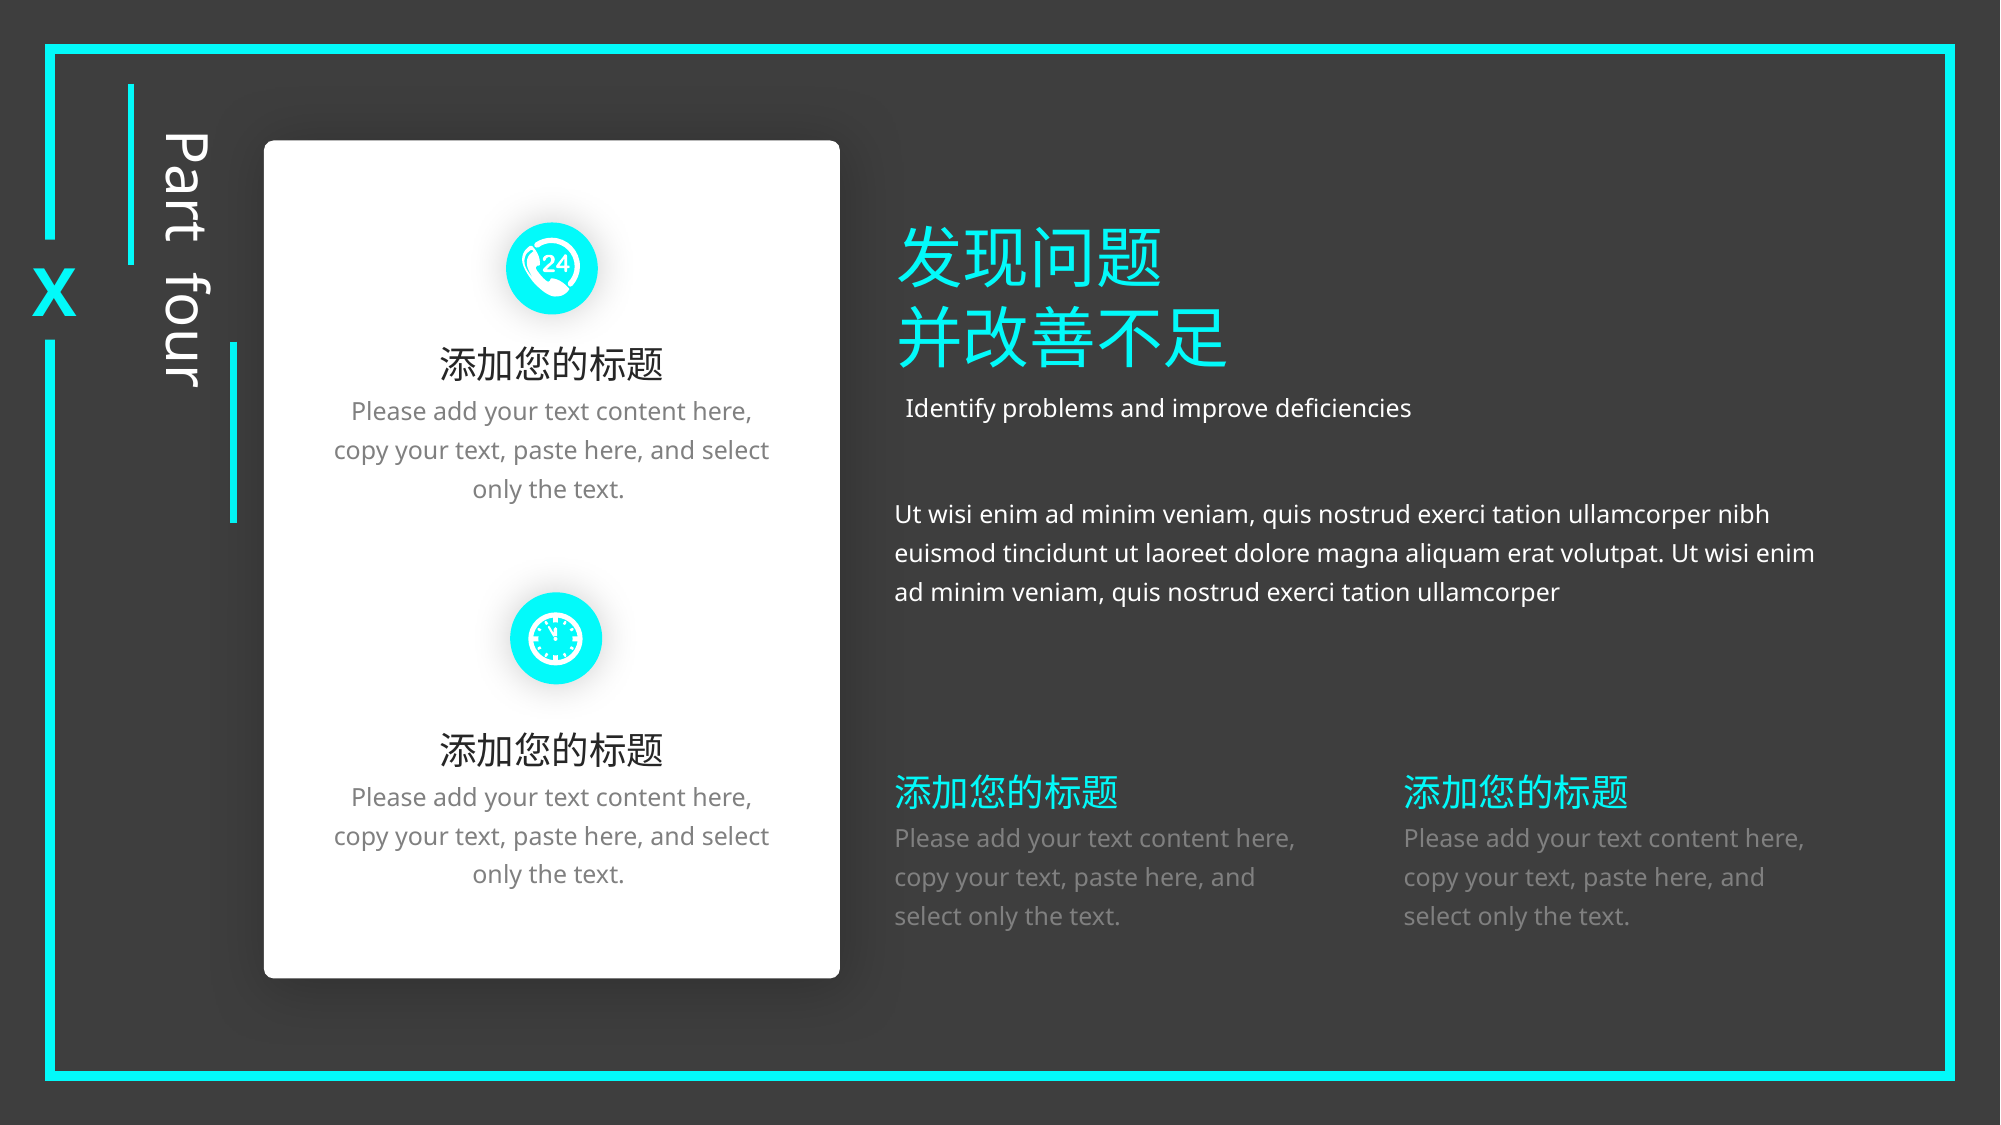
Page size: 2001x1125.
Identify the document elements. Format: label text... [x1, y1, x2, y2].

text_box [263, 140, 840, 979]
text_box 发现问题 并改善不足 [881, 207, 1245, 383]
text_box 添加您的标题 Please add your text content here, copy your text, paste here, and select only the text. [307, 706, 797, 897]
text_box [506, 222, 598, 315]
text_box [49, 48, 1951, 1077]
text_box 添加您的标题 Please add your text content here, copy your text, paste here, and select only the text. [879, 747, 1316, 938]
text_box 添加您的标题 Please add your text content here, copy your text, paste here, and select only the text. [307, 320, 797, 511]
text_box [510, 592, 603, 685]
text_box X [17, 239, 84, 341]
text_box Part four [131, 114, 233, 523]
text_box 添加您的标题 Please add your text content here, copy your text, paste here, and select only the text. [1388, 747, 1825, 938]
text_box Ut wisi enim ad minim veniam, quis nostrud exerci tation ullamcorper nibh euismod tincidunt ut laoreet dolore magna aliquam erat volutpat. Ut wisi enim ad minim veniam, quis nostrud exerci tation ullamcorper [879, 482, 1854, 614]
text_box Identify problems and improve deficiencies [890, 384, 1428, 430]
